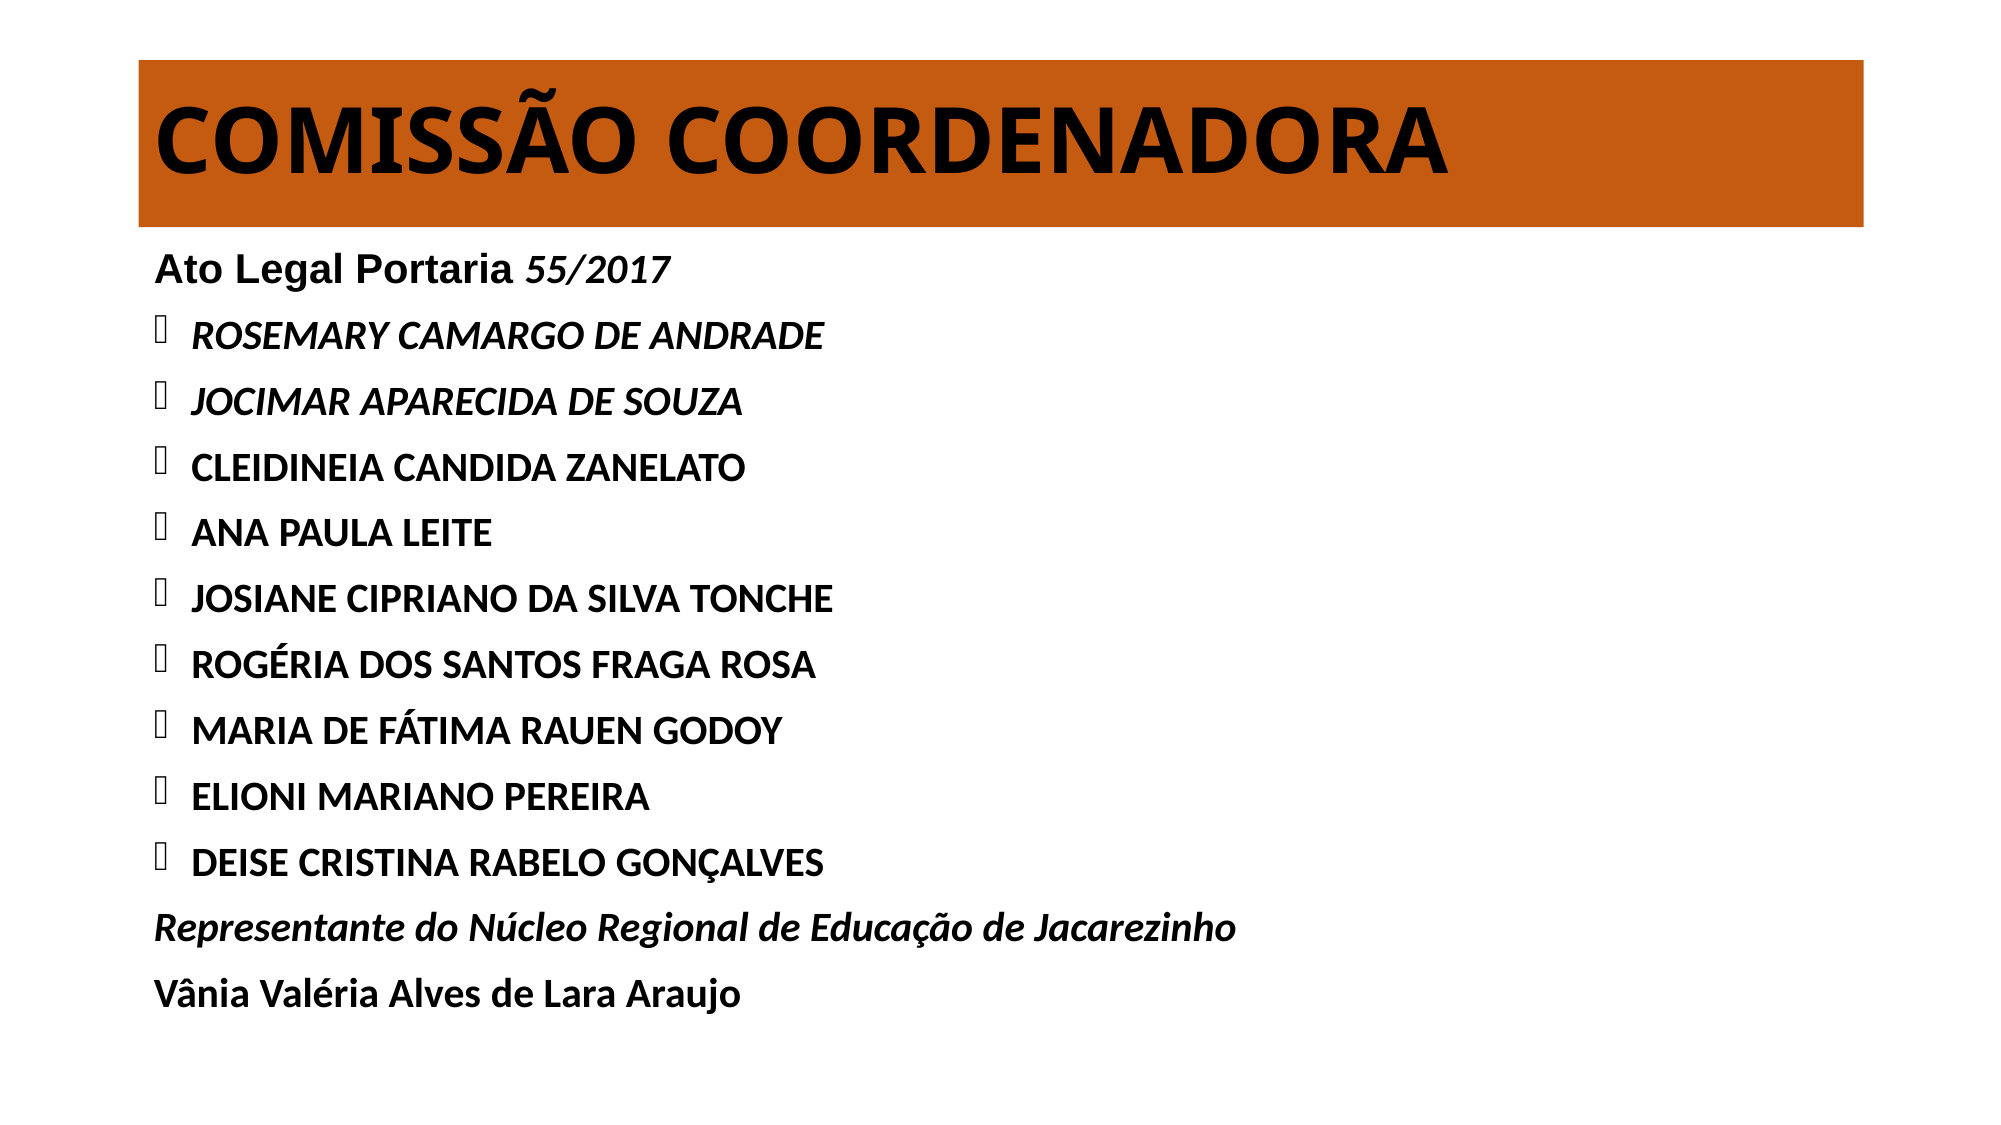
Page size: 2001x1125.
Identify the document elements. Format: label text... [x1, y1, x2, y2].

title COMISSÃO COORDENADORA [138, 60, 1864, 228]
list Ato Legal Portaria 55/2017 ROSEMARY CAMARGO DE ANDRADE JOCIMAR APARECIDA DE SOUZA CLEIDINEIA CANDIDA ZANELATO ANA PAULA LEITE JOSIANE CIPRIANO DA SILVA TONCHE ROGÉRIA DOS SANTOS FRAGA ROSA MARIA DE FÁTIMA RAUEN GODOY ELIONI MARIANO PEREIRA DEISE CRISTINA RABELO GONÇALVES Representante do Núcleo Regional de Educação de Jacarezinho Vânia Valéria Alves de Lara Araujo [138, 239, 1864, 1014]
